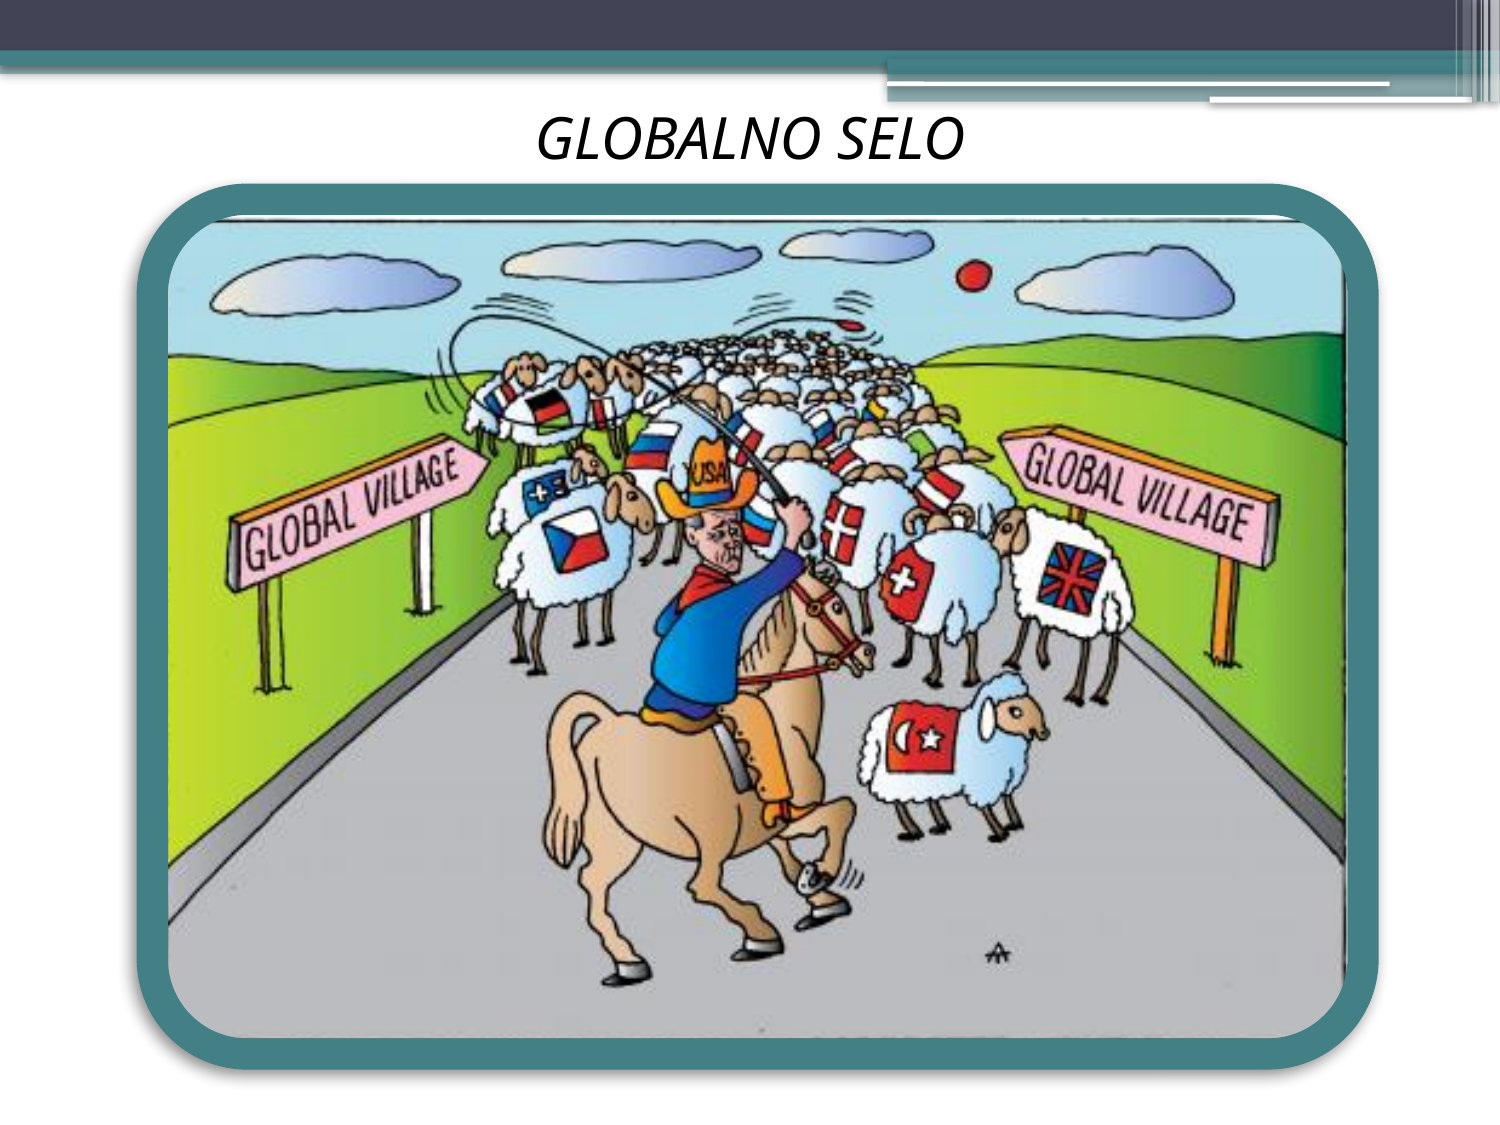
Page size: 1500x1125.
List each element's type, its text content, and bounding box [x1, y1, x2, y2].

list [152, 198, 1364, 1055]
text_box GLOBALNO SELO [246, 93, 1254, 179]
